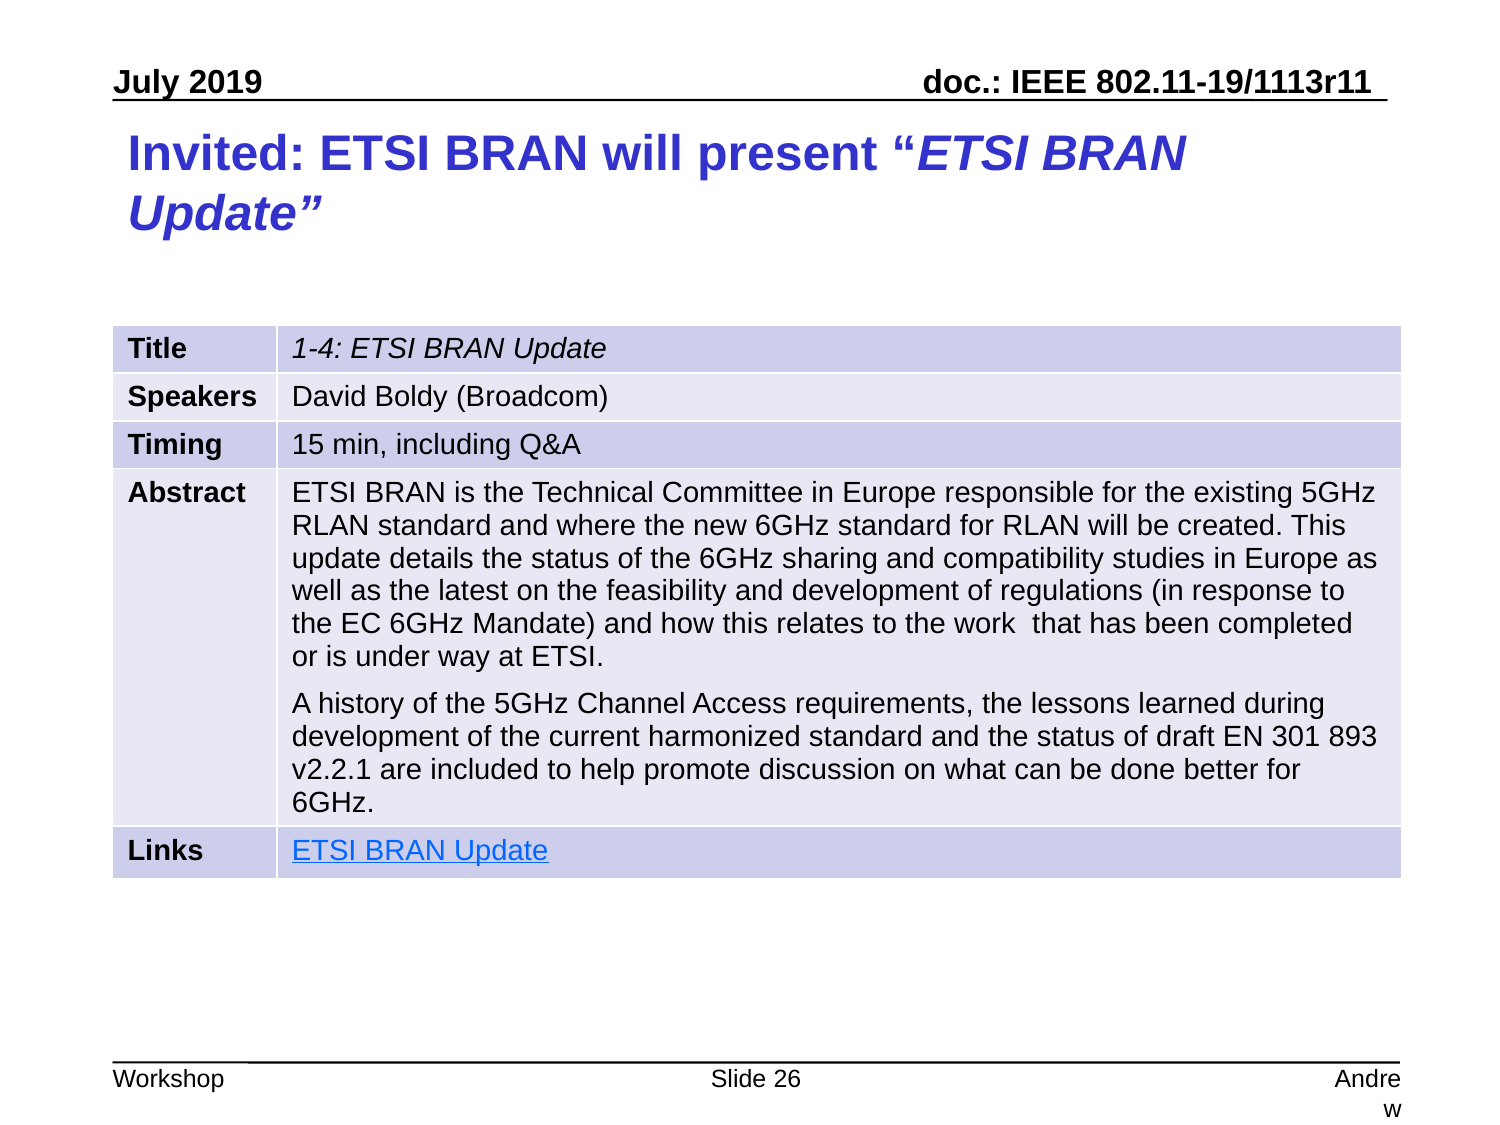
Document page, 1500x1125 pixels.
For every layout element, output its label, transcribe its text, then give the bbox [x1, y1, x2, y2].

slide_number Slide 26 [709, 1061, 803, 1093]
table_cell ETSI BRAN Update [278, 827, 1401, 878]
table_cell Timing [113, 422, 276, 468]
title Invited: ETSI BRAN will present “ETSI BRAN Update” [112, 112, 1388, 288]
table_cell David Boldy (Broadcom) [278, 374, 1401, 420]
table_cell Abstract [113, 469, 276, 825]
table_header Title [113, 326, 276, 372]
table_cell Links [113, 827, 276, 878]
table_header 1-4: ETSI BRAN Update [278, 326, 1401, 372]
table_cell Speakers [113, 374, 276, 420]
footer Andrew Myles, Cisco [1320, 1061, 1402, 1093]
table_cell 15 min, including Q&A [278, 422, 1401, 468]
table_cell ETSI BRAN is the Technical Committee in Europe responsible for the existing 5GHz RLAN standard and where the new 6GHz standard for RLAN will be created. This update details the status of the 6GHz sharing and compatibility studies in Europe as well as the latest on the feasibility and development of regulations (in response to the EC 6GHz Mandate) and how this relates to the work that has been completed or is under way at ETSI. A history of the 5GHz Channel Access requirements, the lessons learned during development of the current harmonized standard and the status of draft EN 301 893 v2.2.1 are included to help promote discussion on what can be done better for 6GHz. [278, 469, 1401, 825]
